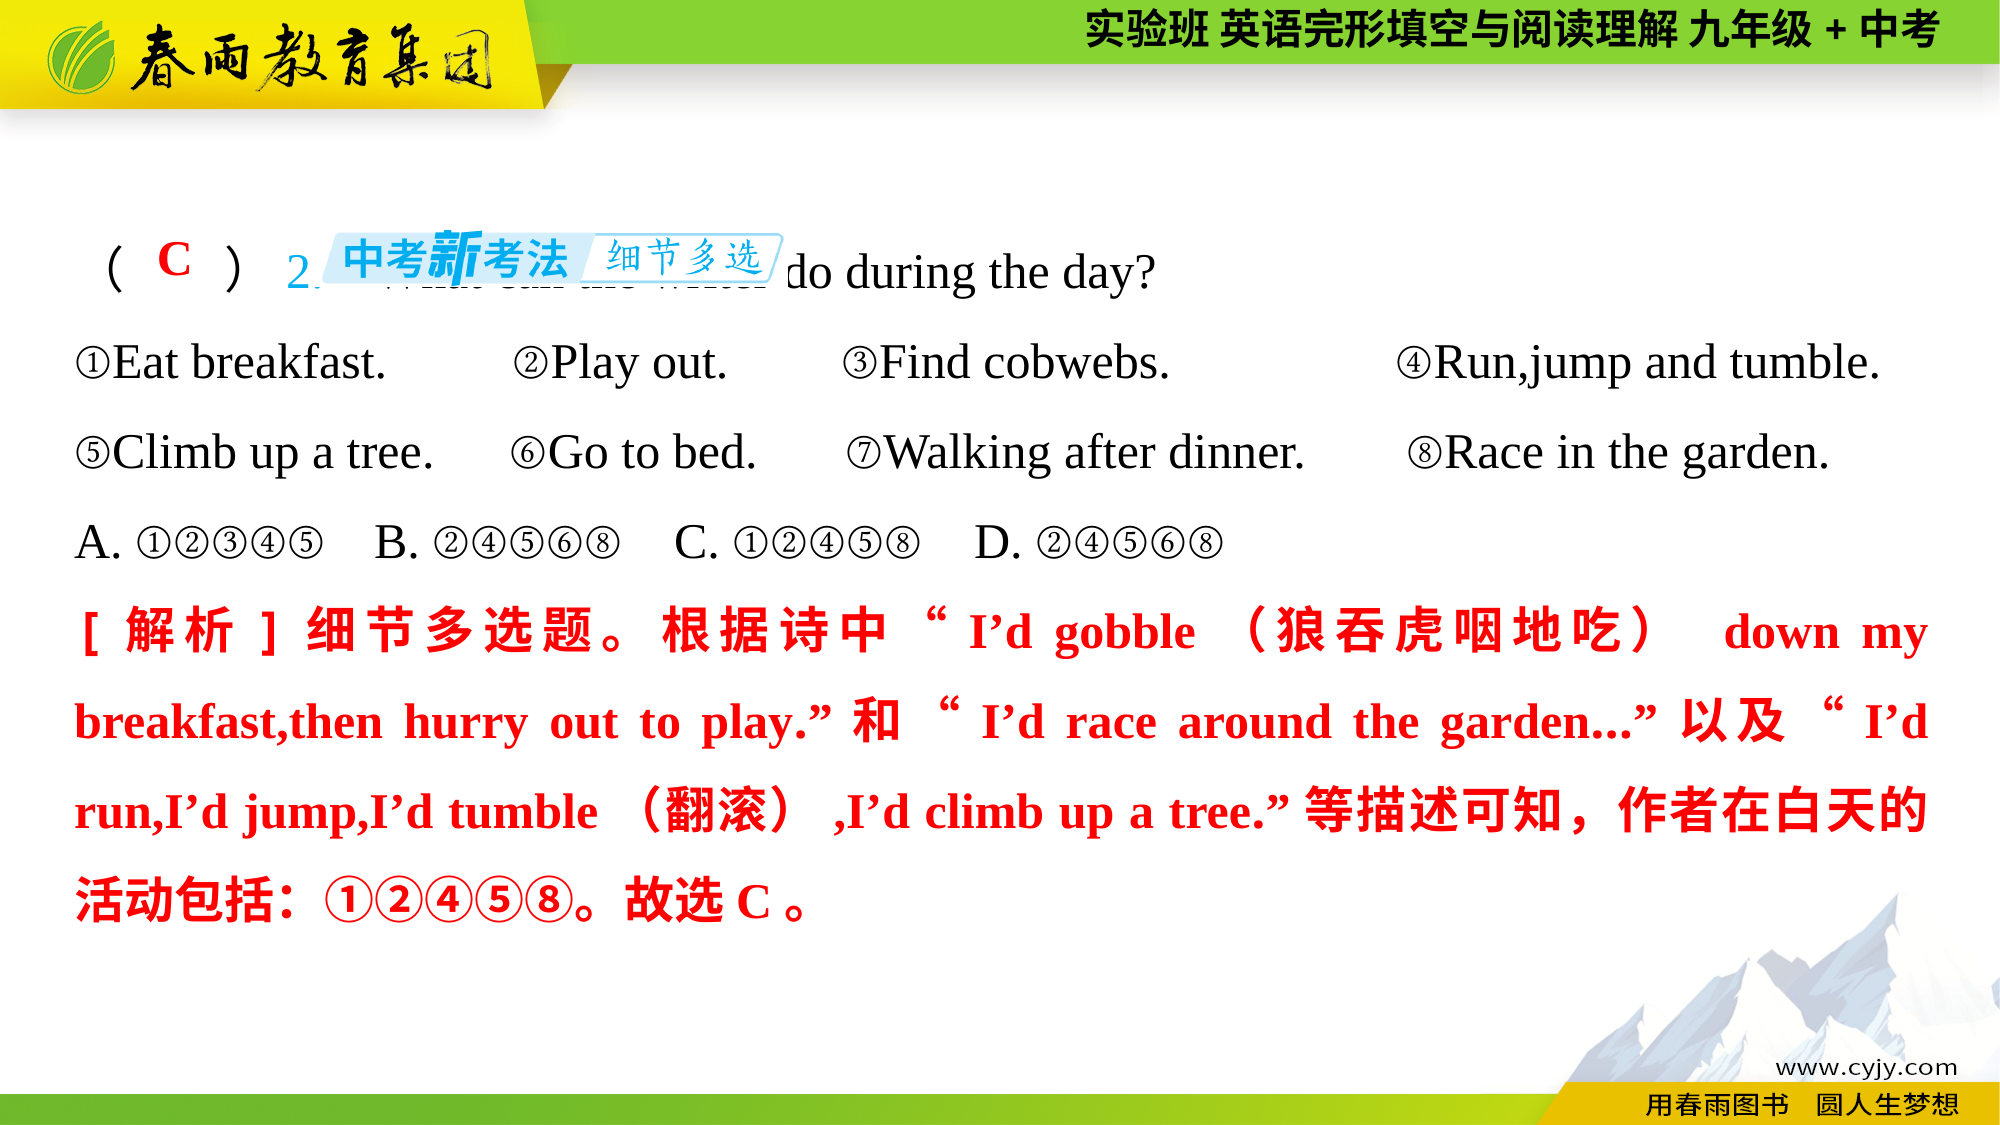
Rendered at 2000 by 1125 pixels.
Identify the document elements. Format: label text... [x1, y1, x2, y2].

picture [0, 0, 2000, 1125]
list （ ）2. What can the writer do during the day? ①Eat breakfast. ②Play out. ③Find cobwebs. ④Run,jump and tumble. ⑤Climb up a tree. ⑥Go to bed. ⑦Walking after dinner. ⑧Race in the garden. A. ①②③④⑤ B. ②④⑤⑥⑧ C. ①②④⑤⑧ D. ②④⑤⑥⑧ [59, 201, 1944, 580]
text_box C [142, 218, 208, 294]
text_box [解析]细节多选题。根据诗中“I’d gobble（狼吞虎咽地吃） down my breakfast,then hurry out to play.”和“I’d race around the garden...”以及“I’d run,I’d jump,I’d tumble（翻滚）,I’d climb up a tree.”等描述可知，作者在白天的活动包括：①②④⑤⑧。故选C。 [59, 580, 1944, 937]
